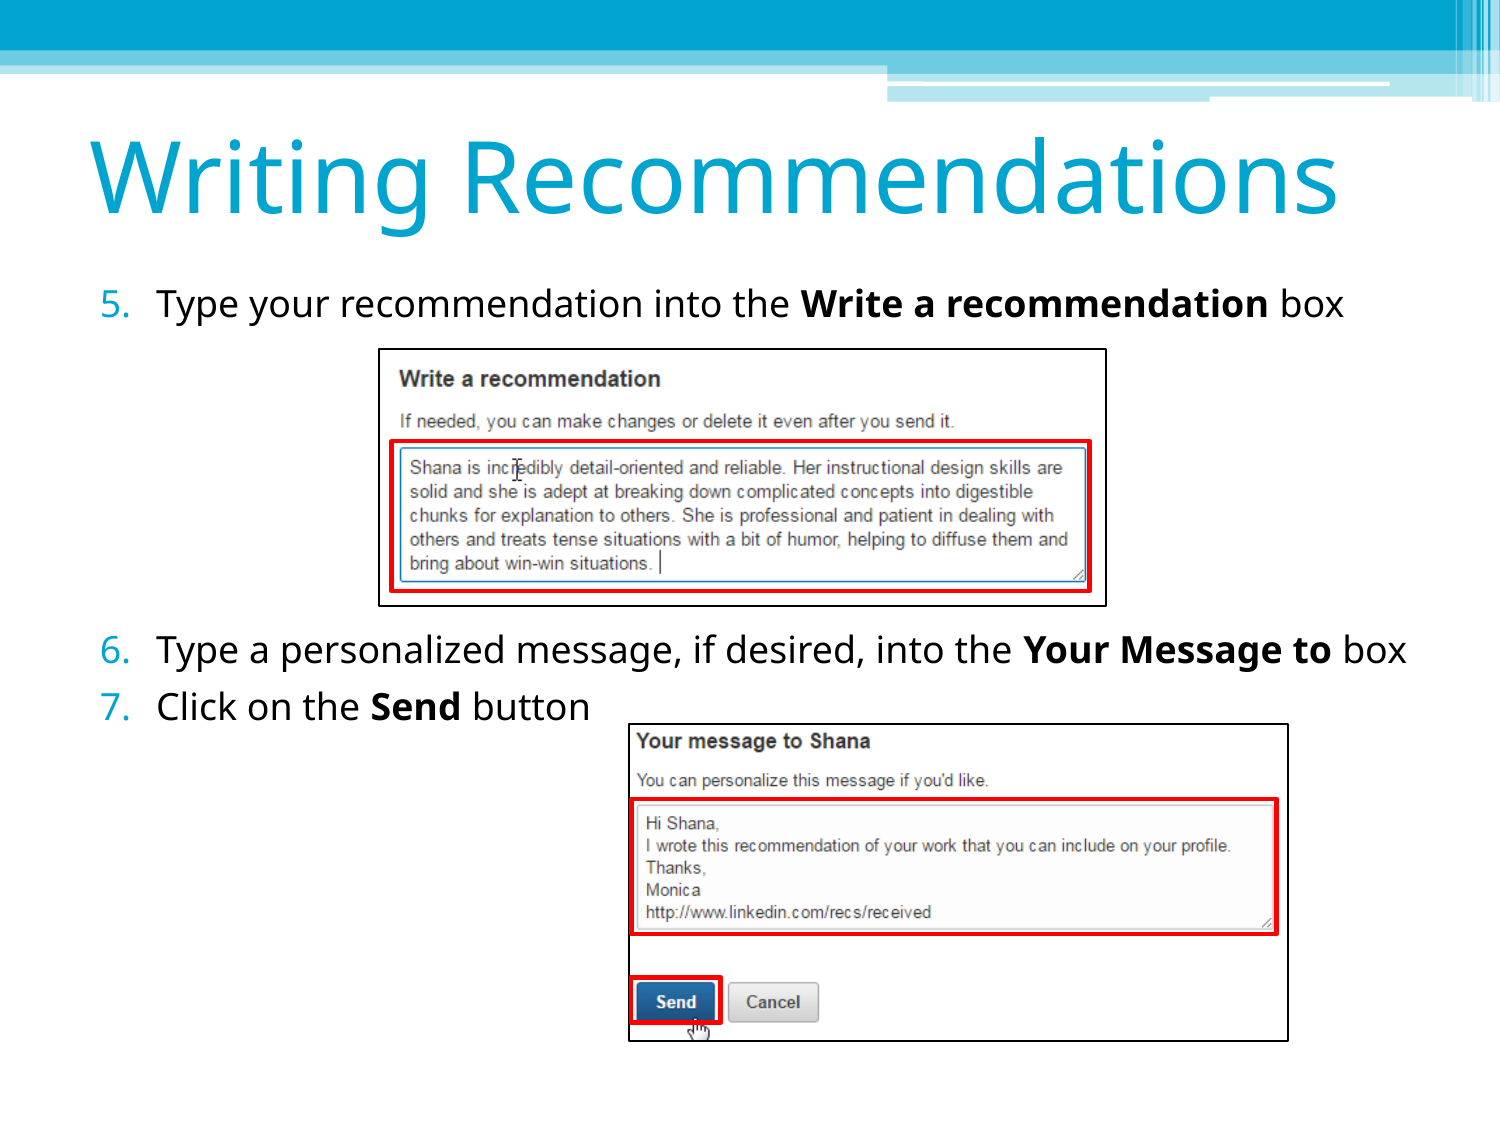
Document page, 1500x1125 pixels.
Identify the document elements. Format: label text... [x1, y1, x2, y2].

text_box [379, 349, 1287, 1041]
list Type your recommendation into the Write a recommendation box Type a personalized message, if desired, into the Your Message to box Click on the Send button [75, 273, 1425, 1055]
title Writing Recommendations [75, 85, 1425, 261]
